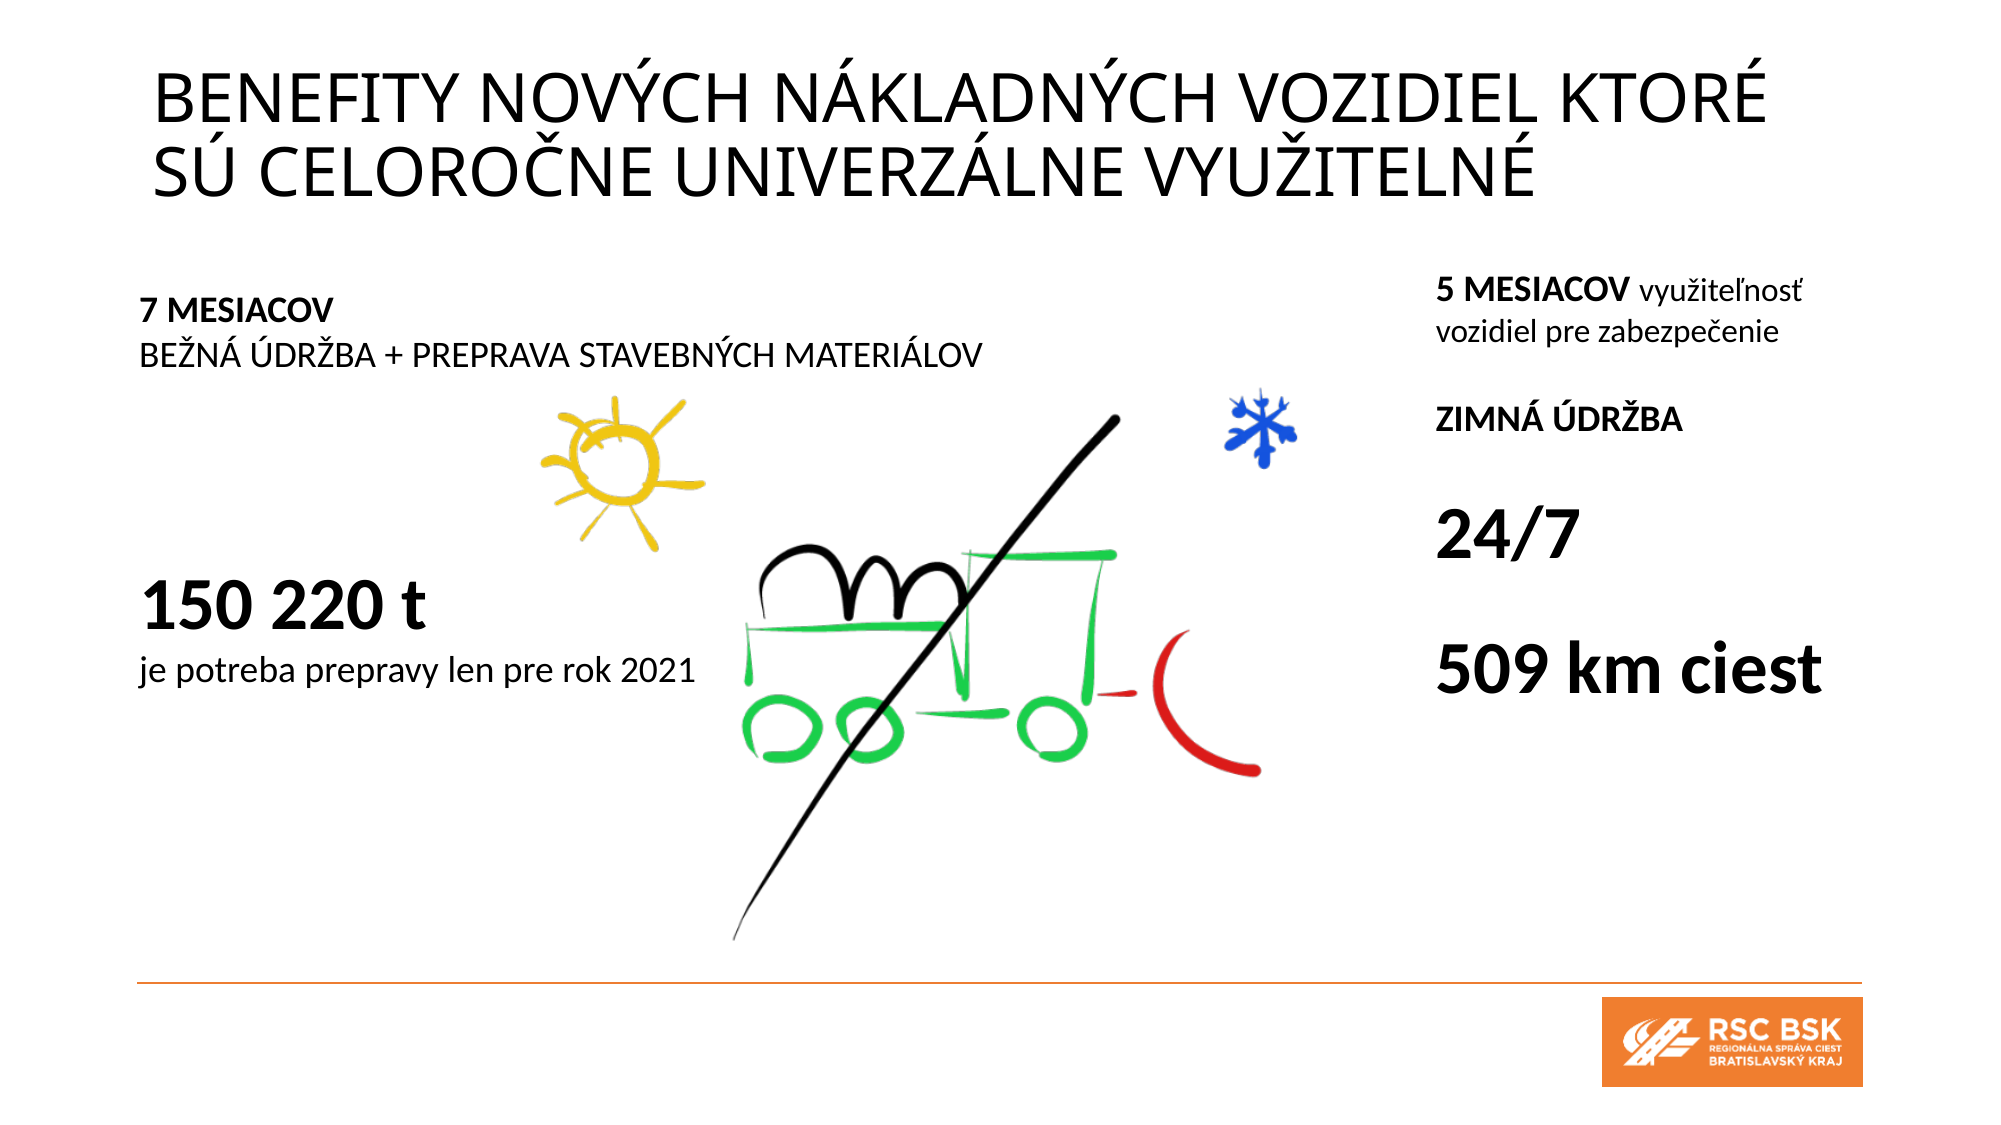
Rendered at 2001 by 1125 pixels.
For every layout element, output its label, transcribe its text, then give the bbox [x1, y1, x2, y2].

picture [450, 194, 1378, 1122]
text_box 5 MESIACOV využiteľnosť vozidiel pre zabezpečenie ZIMNÁ ÚDRŽBA 24/7 509 km ciest [1421, 256, 1863, 717]
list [1602, 997, 1863, 1087]
text_box 7 MESIACOV BEŽNÁ ÚDRŽBA + PREPRAVA STAVEBNÝCH MATERIÁLOV 150 220 t je potreba prepravy len pre rok 2021 [124, 277, 450, 742]
title BENEFITY NOVÝCH NÁKLADNÝCH VOZIDIEL KTORÉ SÚ CELOROČNE UNIVERZÁLNE VYUŽITELNÉ [137, 28, 1863, 246]
